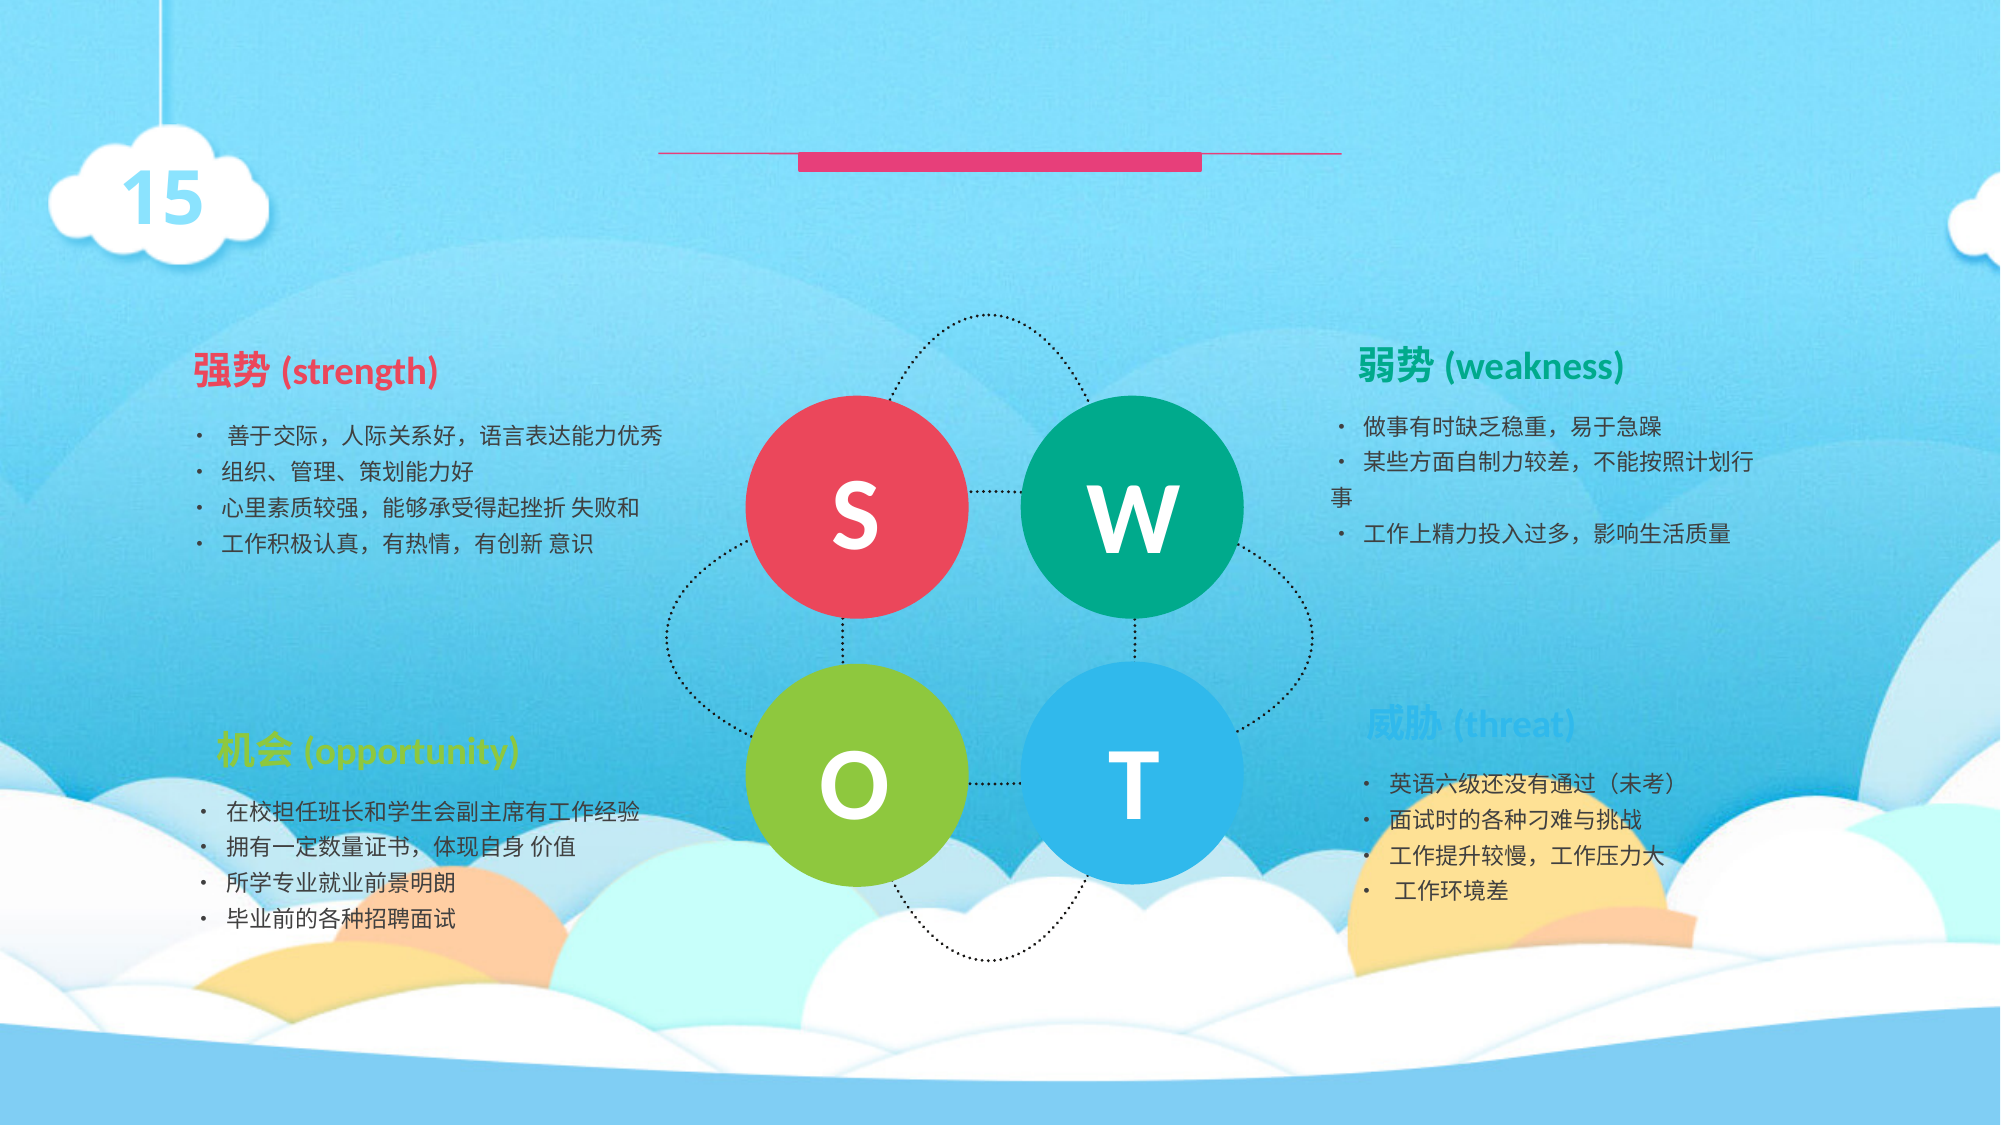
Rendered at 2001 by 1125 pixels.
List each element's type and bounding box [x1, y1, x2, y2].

text_box [173, 338, 666, 567]
text_box [666, 314, 1313, 961]
text_box [1315, 333, 1793, 521]
text_box [177, 718, 666, 942]
text_box [1340, 691, 1811, 914]
picture [0, 0, 2001, 1125]
